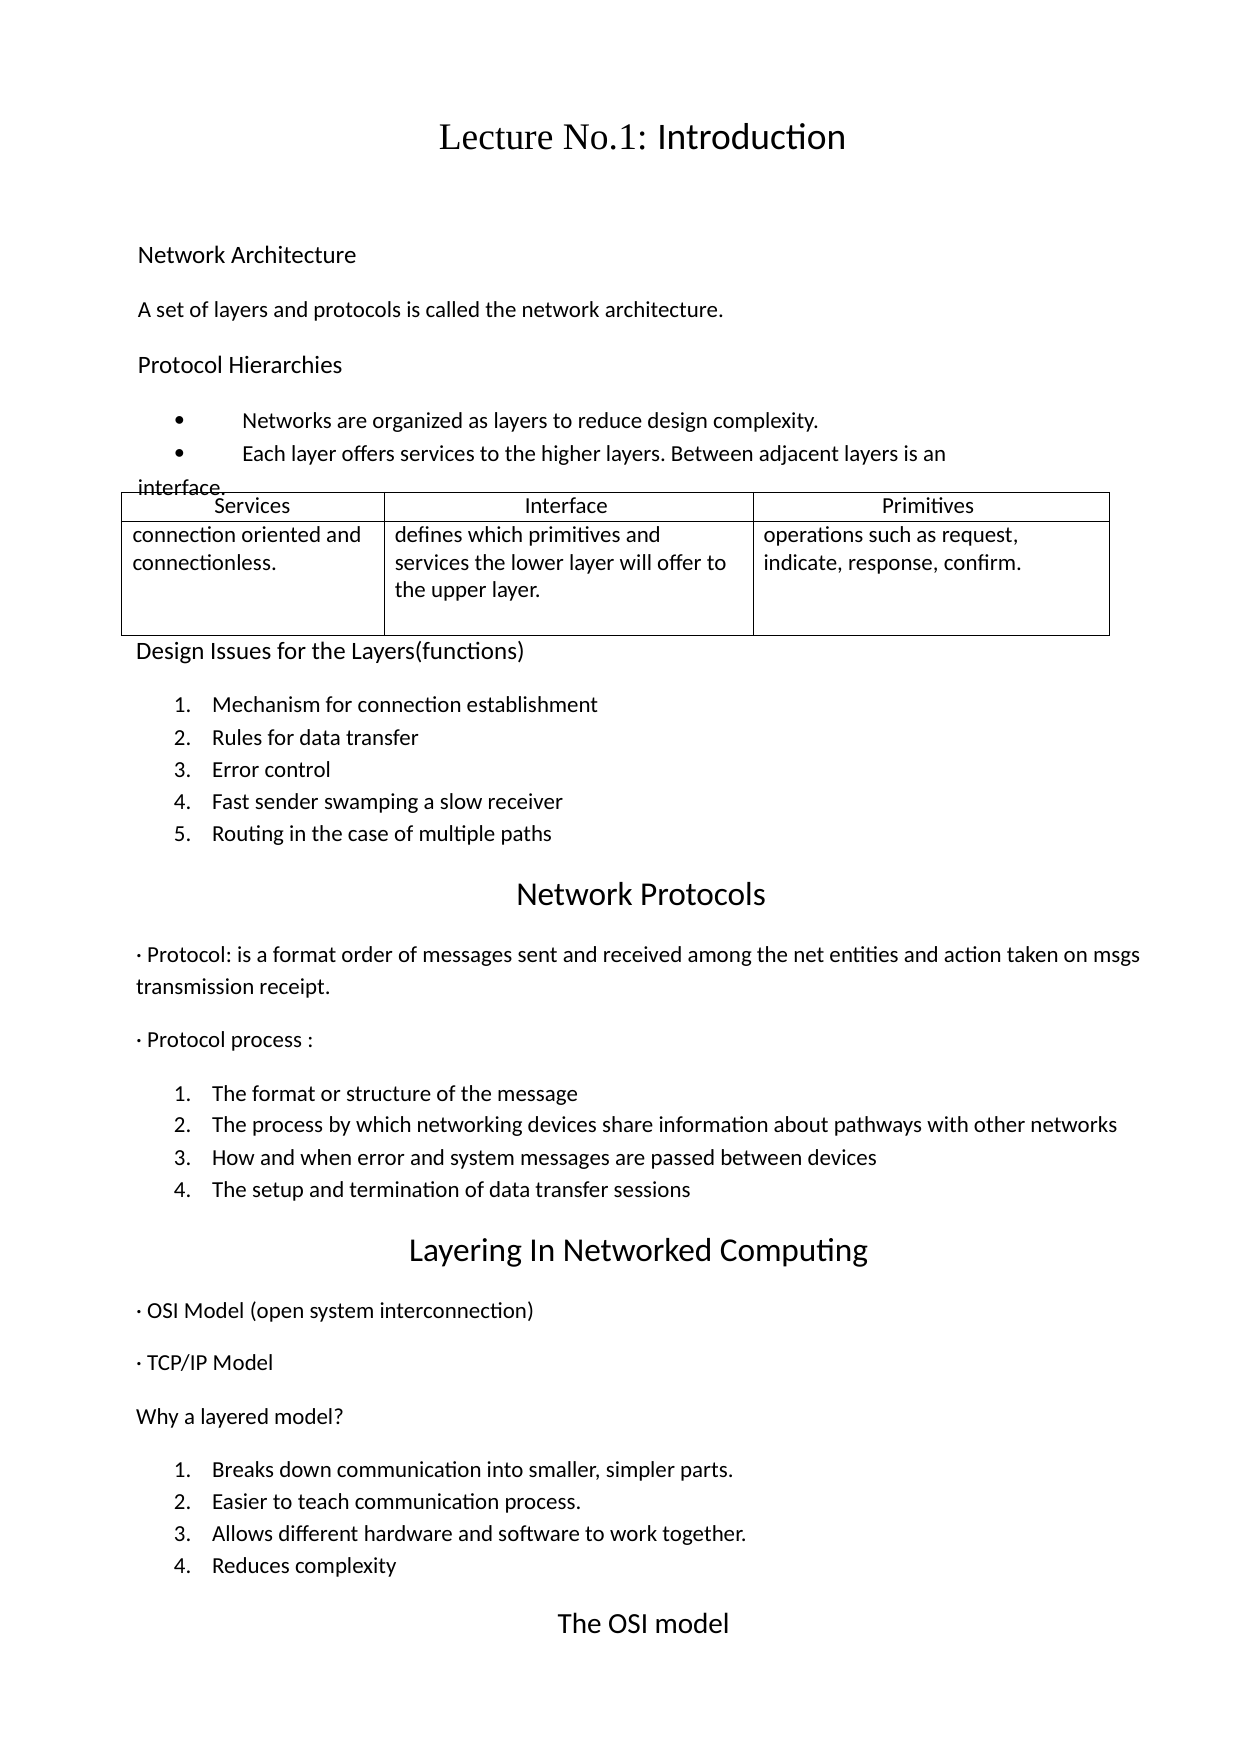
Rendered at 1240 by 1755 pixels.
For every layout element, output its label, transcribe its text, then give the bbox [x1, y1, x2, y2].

table_header Services [122, 493, 384, 521]
text_box Design Issues for the Layers(functions) 1. Mechanism for connection establishment 2. Rules for data transfer 3. Error control 4. Fast sender swamping a slow receiver 5. Routing in the case of multiple paths Network Protocols · Protocol: is a format order of messages sent and received among the net entities and action taken on msgs transmission receipt. · Protocol process : 1. The format or structure of the message 2. The process by which networking devices share information about pathways with other networks 3. How and when error and system messages are passed between devices 4. The setup and termination of data transfer sessions Layering In Networked Computing · OSI Model (open system interconnection) · TCP/IP Model Why a layered model? 1. Breaks down communication into smaller, simpler parts. 2. Easier to teach communication process. 3. Allows different hardware and software to work together. 4. Reduces complexity The OSI model [136, 639, 1143, 1640]
text_box Network Architecture A set of layers and protocols is called the network architecture. Protocol Hierarchies  Networks are organized as layers to reduce design complexity.  Each layer offers services to the higher layers. Between adjacent layers is an interface. [137, 243, 1004, 467]
table_header Primitives [754, 493, 1109, 521]
text_box Lecture No.1: Introduction [438, 113, 847, 158]
table_cell defines which primitives and services the lower layer will offer to the upper layer. [385, 522, 753, 635]
table_header Interface [385, 493, 753, 521]
table_cell operations such as request, indicate, response, confirm. [754, 522, 1109, 635]
table_cell connection oriented and connectionless. [122, 522, 384, 635]
